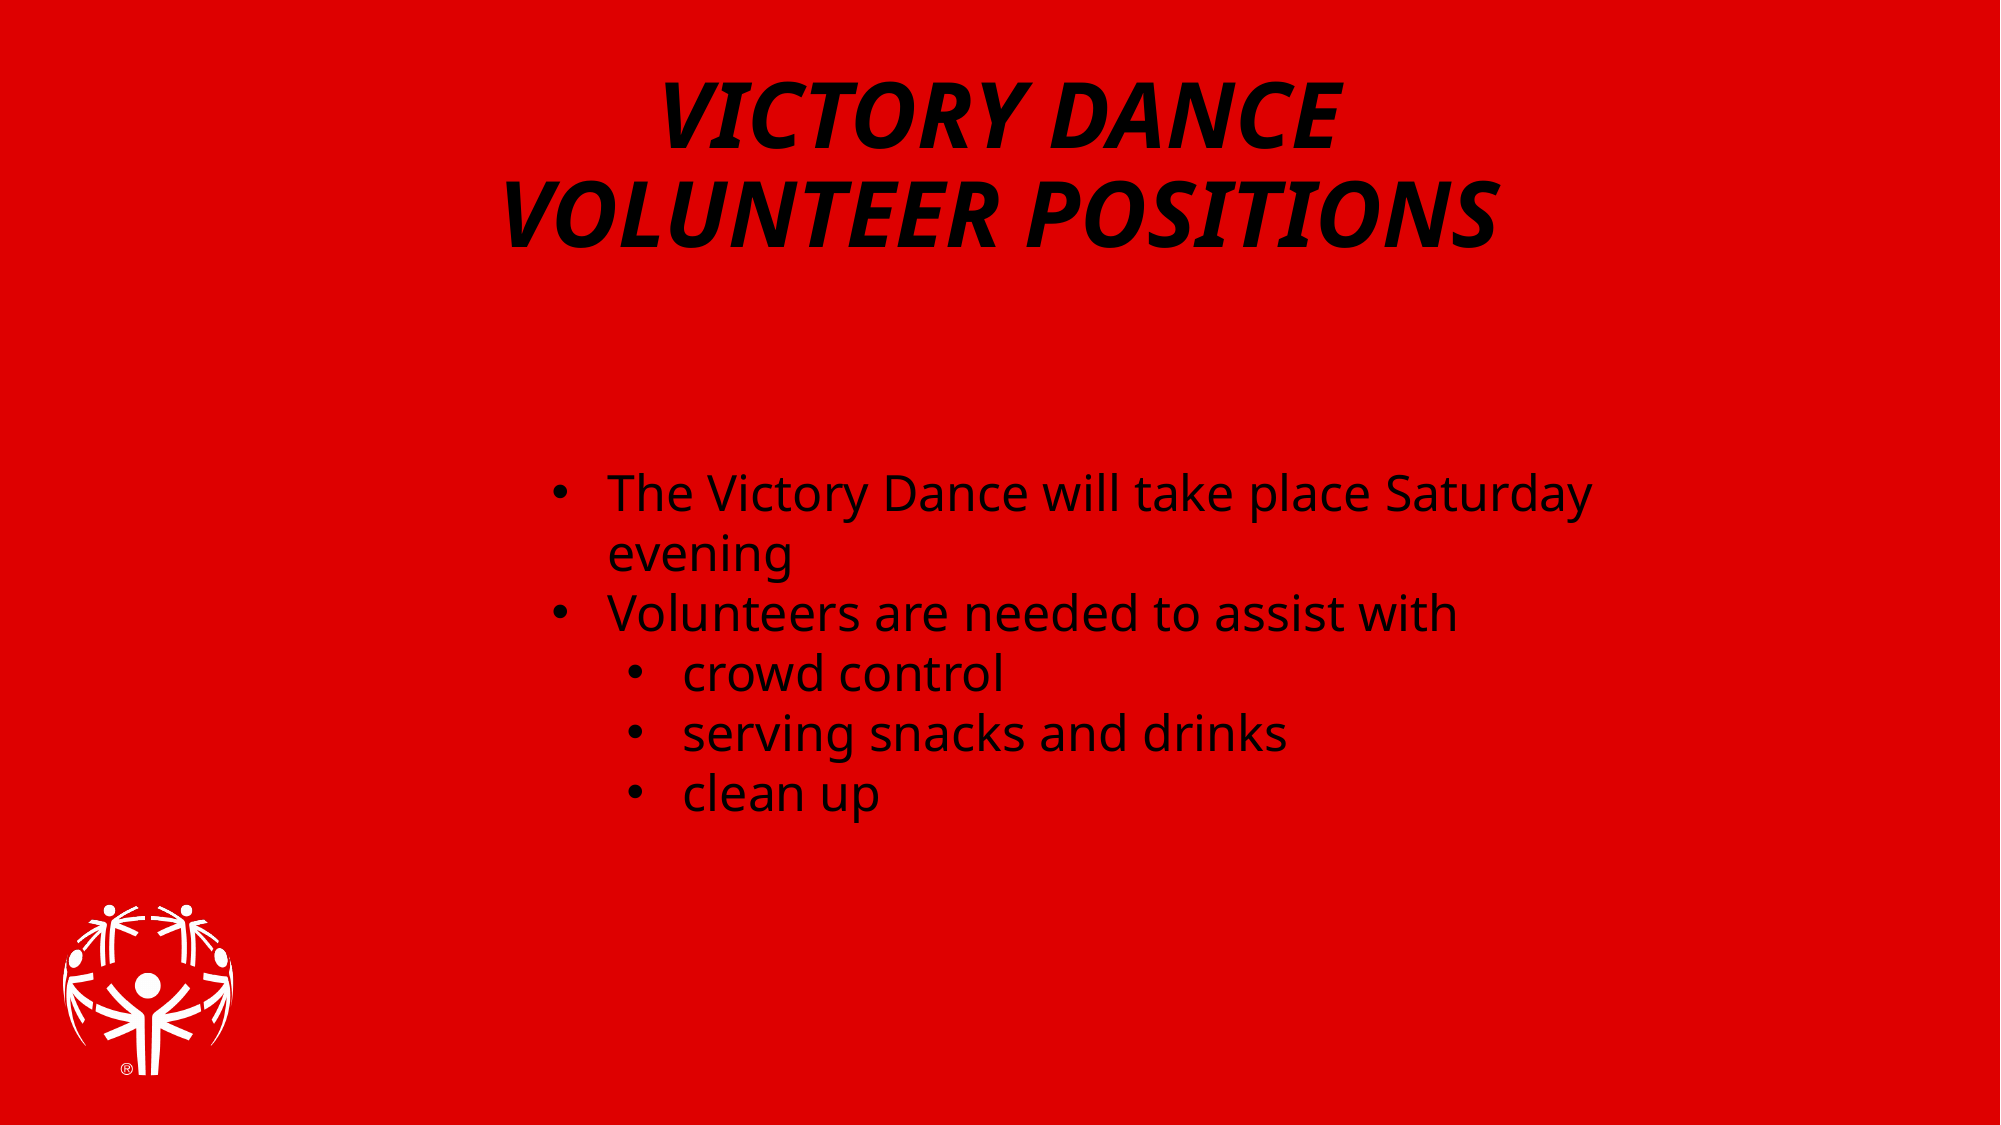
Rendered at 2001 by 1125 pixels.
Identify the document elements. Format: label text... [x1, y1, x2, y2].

title VICTORY DANCE VOLUNTEER POSITIONS [137, 59, 1863, 278]
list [0, 881, 287, 1098]
text_box The Victory Dance will take place Saturday evening Volunteers are needed to assist with crowd control serving snacks and drinks clean up [536, 453, 1734, 829]
